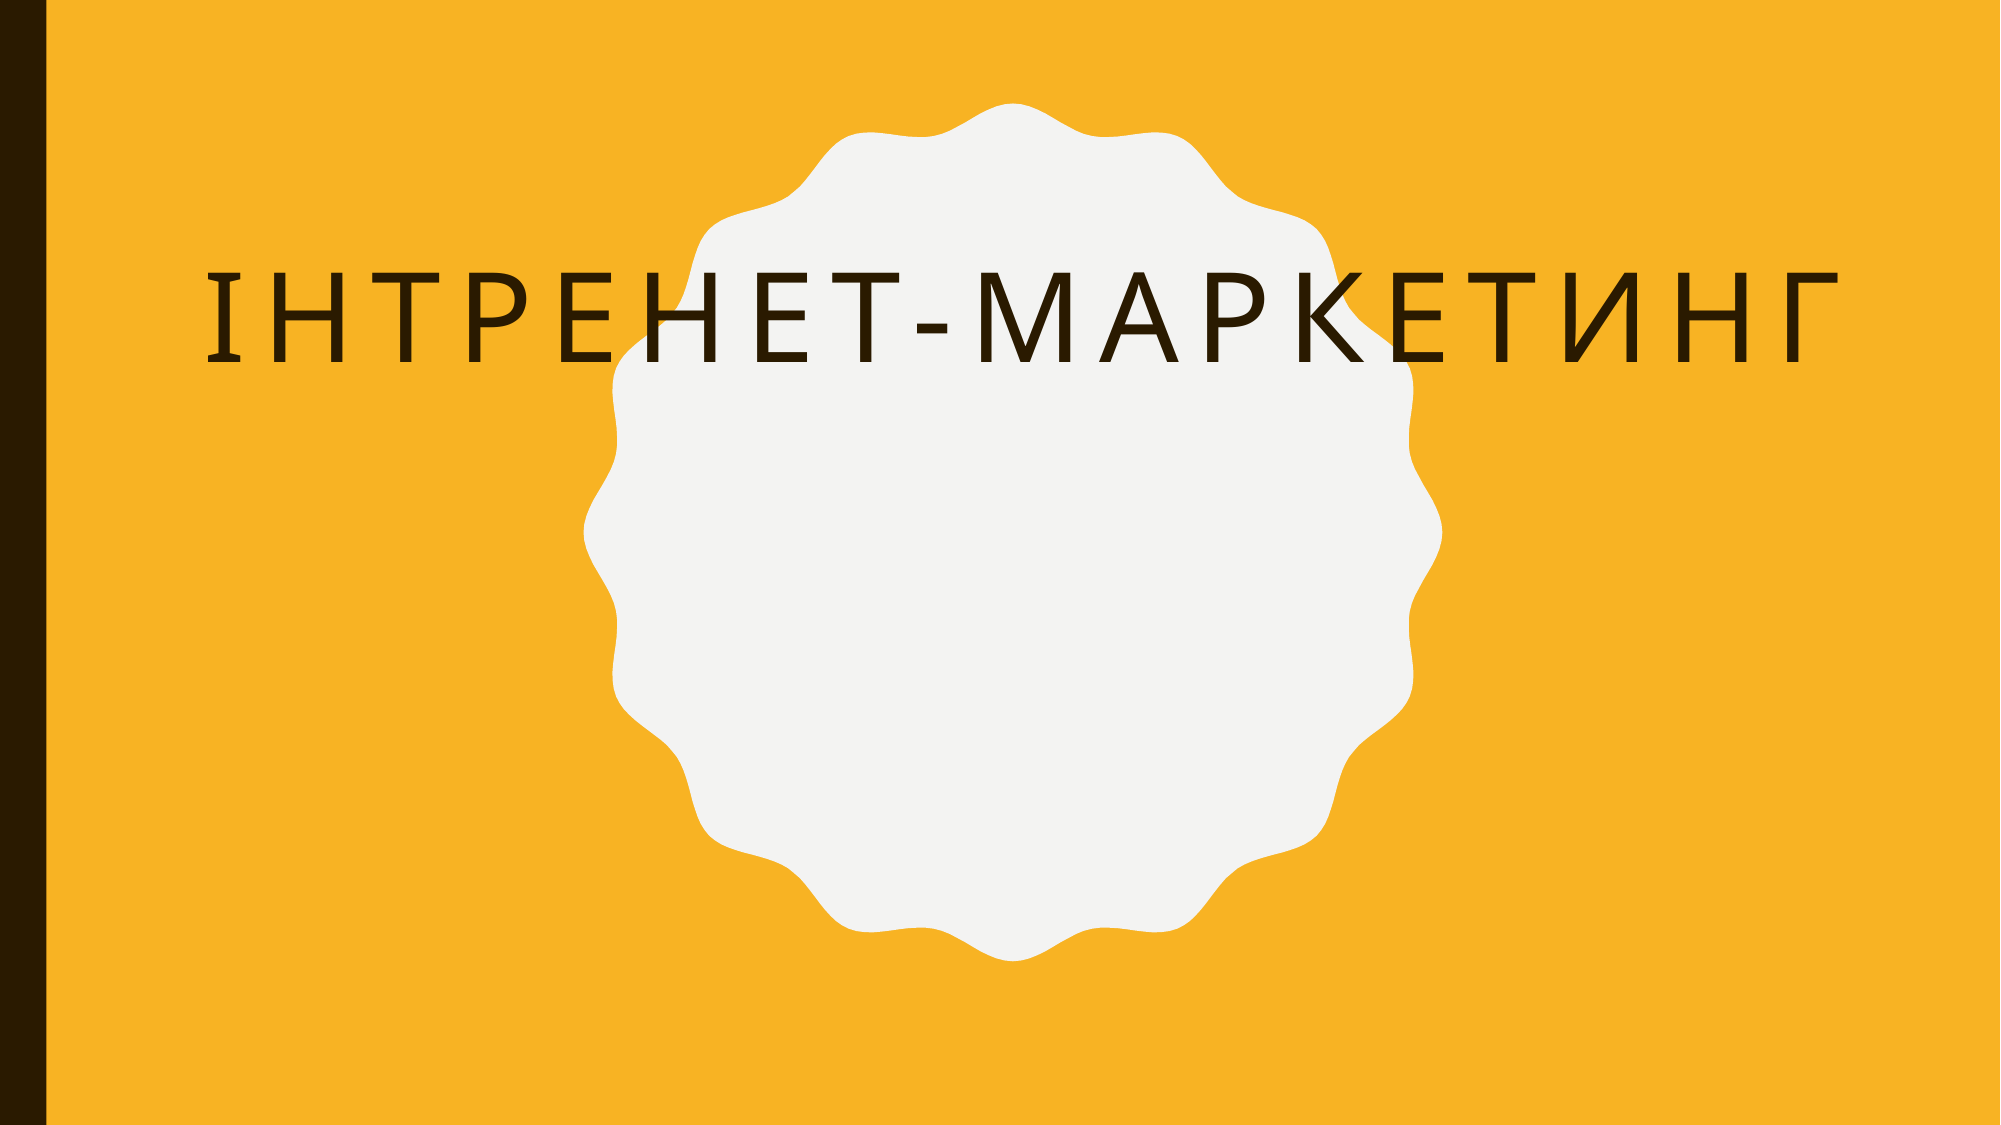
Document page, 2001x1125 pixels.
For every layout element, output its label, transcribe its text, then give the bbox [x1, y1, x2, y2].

title ІНТРЕНЕТ-МАРКЕТИНГ [176, 58, 1870, 586]
